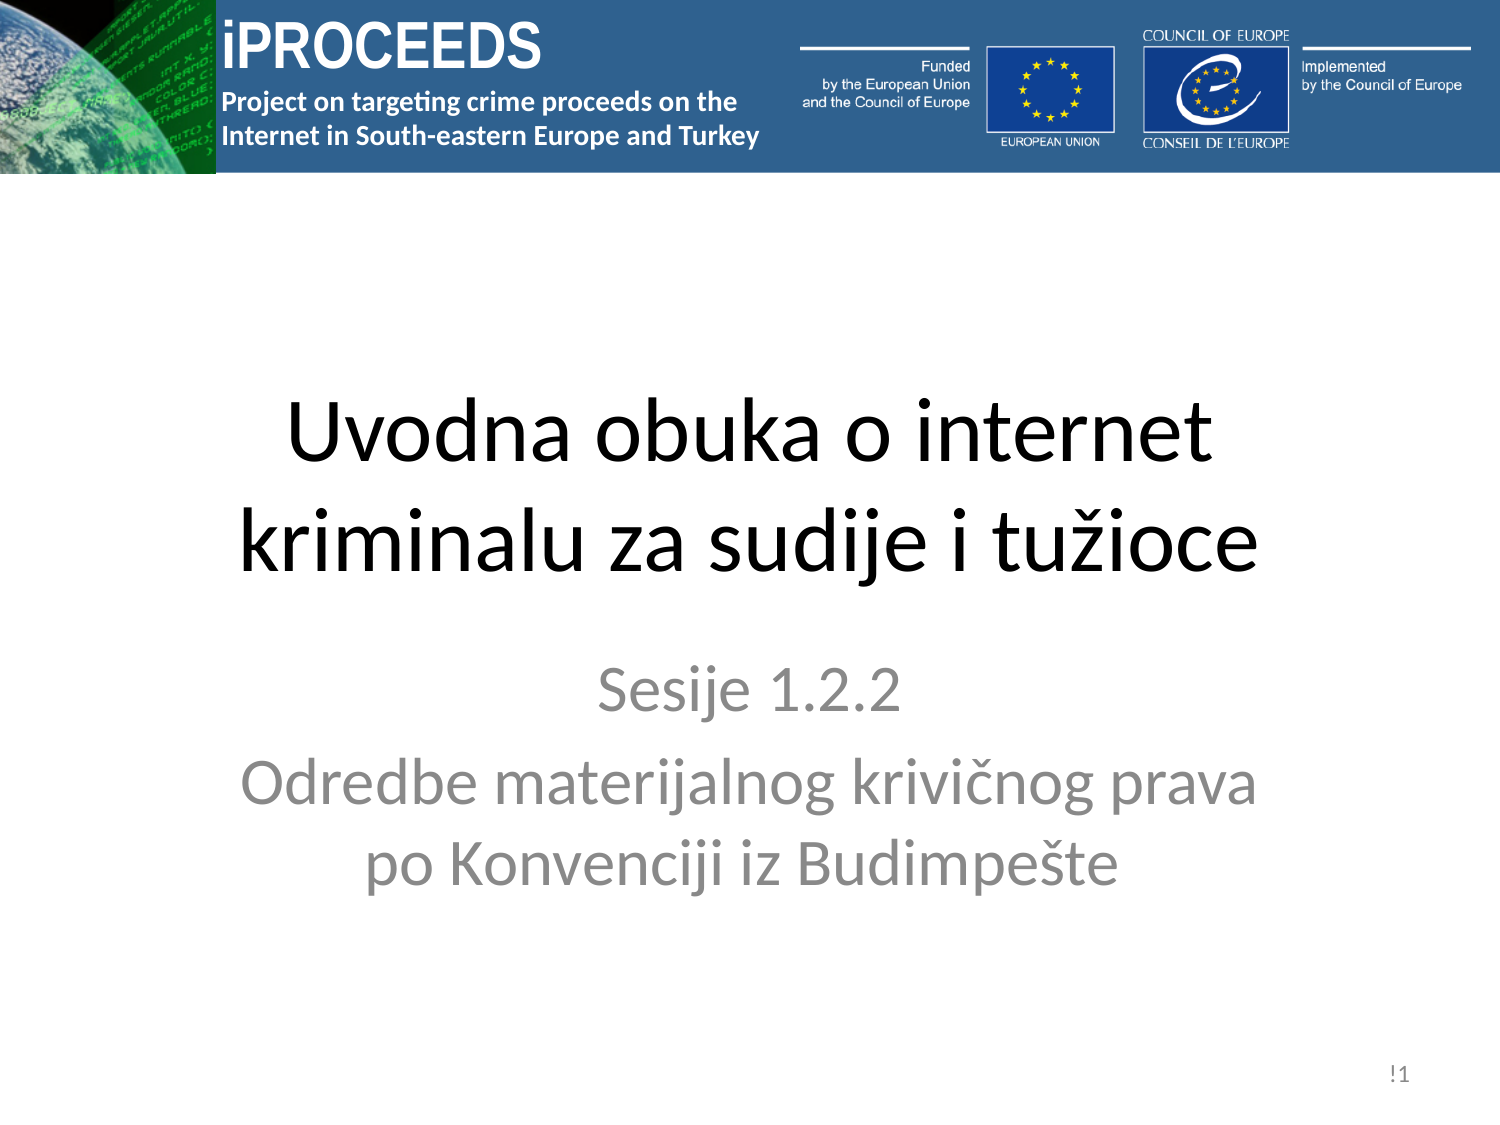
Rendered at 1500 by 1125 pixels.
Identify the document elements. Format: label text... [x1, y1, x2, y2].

text_box [833, 0, 1500, 175]
title Uvodna obuka o internet kriminalu za sudije i tužioce [112, 358, 1388, 601]
picture [0, 0, 216, 174]
text_box iPROCEEDS Project on targeting crime proceeds on the Internet in South-eastern Europe and Turkey [206, 0, 833, 199]
slide_number !1 [1074, 1042, 1425, 1103]
subtitle Sesije 1.2.2 Odredbe materijalnog krivičnog prava po Konvenciji iz Budimpešte [224, 637, 1276, 926]
picture [799, 30, 1471, 148]
